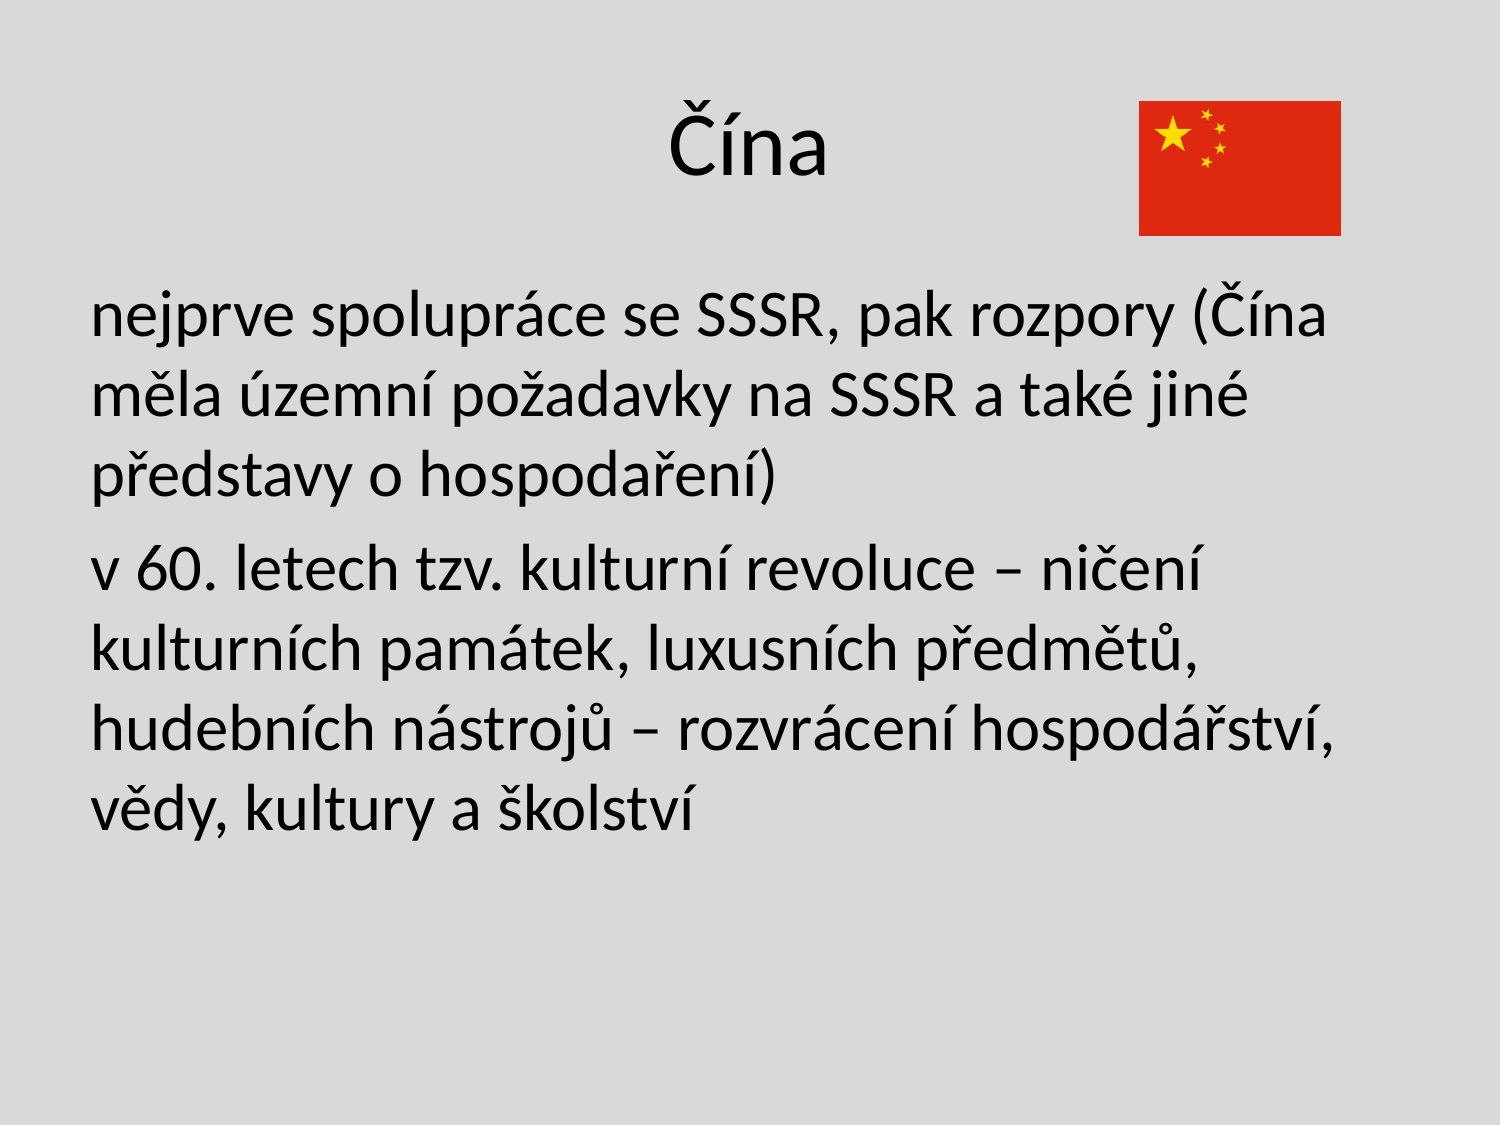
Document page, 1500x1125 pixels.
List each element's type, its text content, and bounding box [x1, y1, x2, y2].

list nejprve spolupráce se SSSR, pak rozpory (Čína měla územní požadavky na SSSR a také jiné představy o hospodaření) v 60. letech tzv. kulturní revoluce – ničení kulturních památek, luxusních předmětů, hudebních nástrojů – rozvrácení hospodářství, vědy, kultury a školství [75, 262, 1425, 1005]
picture [1139, 101, 1341, 236]
title Čína [75, 45, 1425, 233]
